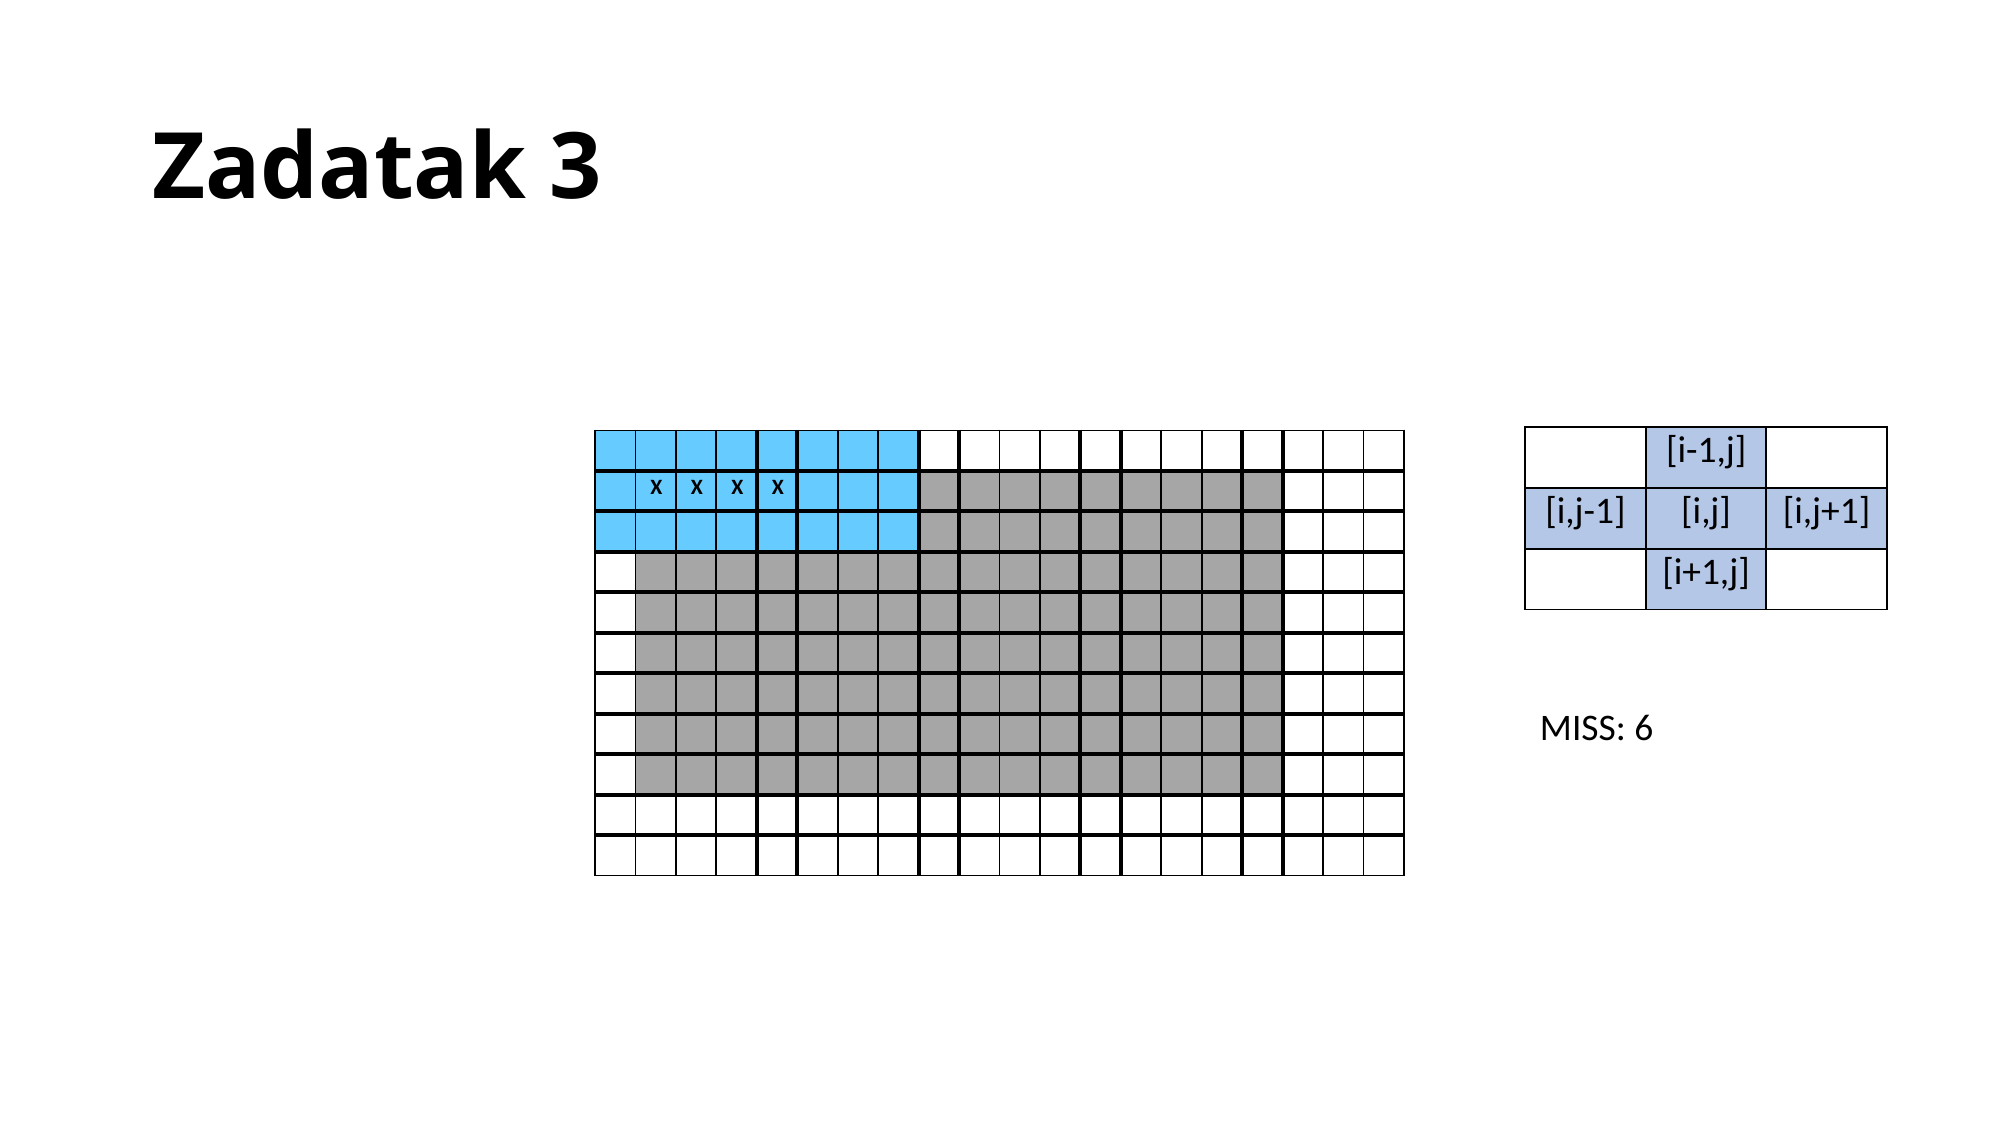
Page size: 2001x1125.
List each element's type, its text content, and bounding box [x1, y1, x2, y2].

table_cell [1526, 550, 1645, 609]
table_cell [1364, 797, 1403, 833]
table_cell [677, 513, 715, 550]
table_cell [1203, 554, 1240, 590]
table_cell [1244, 513, 1281, 550]
table_cell [717, 635, 755, 671]
table_header [636, 431, 675, 469]
table_cell [636, 837, 675, 875]
table_cell [1123, 554, 1160, 590]
table_cell [1162, 473, 1201, 509]
table_cell [1000, 635, 1039, 671]
table_cell [1285, 797, 1322, 833]
table_cell [636, 797, 675, 833]
table_cell [799, 554, 837, 590]
table_cell [1324, 594, 1363, 631]
table_cell [1000, 675, 1039, 712]
table_header [1203, 431, 1240, 469]
table_cell [1203, 756, 1240, 793]
table_cell [1364, 473, 1403, 509]
table_cell [1324, 513, 1363, 550]
table_cell [799, 675, 837, 712]
table_cell [1324, 756, 1363, 793]
table_cell [717, 716, 755, 752]
table_cell [759, 513, 795, 550]
table_header [1123, 431, 1160, 469]
table_cell [759, 554, 795, 590]
table_cell [1364, 756, 1403, 793]
table_cell [1082, 513, 1119, 550]
table_cell [1203, 635, 1240, 671]
table_header [i-1,j] [1647, 428, 1765, 487]
table_header [1082, 431, 1119, 469]
table_cell [1203, 675, 1240, 712]
table_cell [839, 716, 877, 752]
table_cell [1000, 513, 1039, 550]
table_cell [636, 716, 675, 752]
table_cell [759, 594, 795, 631]
table_cell [i+1,j] [1647, 550, 1765, 609]
table_cell [i,j+1] [1767, 489, 1886, 548]
table_cell [1082, 473, 1119, 509]
table_cell [1041, 716, 1078, 752]
table_cell [879, 675, 917, 712]
table_cell [961, 756, 999, 793]
table_cell [1082, 716, 1119, 752]
table_cell [961, 473, 999, 509]
table_cell [921, 756, 957, 793]
table_header [879, 431, 917, 469]
table_cell [1324, 635, 1363, 671]
table_cell [921, 797, 957, 833]
table_cell [677, 554, 715, 590]
table_cell [636, 675, 675, 712]
table_cell [1162, 635, 1201, 671]
table_cell [879, 635, 917, 671]
table_cell [596, 837, 635, 875]
table_header [1285, 431, 1322, 469]
table_cell [636, 594, 675, 631]
table_cell [799, 594, 837, 631]
table_cell [596, 594, 635, 631]
table_header [1767, 428, 1886, 487]
table_header [759, 431, 795, 469]
table_cell [879, 594, 917, 631]
table_cell [879, 513, 917, 550]
table_cell [1324, 675, 1363, 712]
table_cell [839, 554, 877, 590]
title Zadatak 3 [137, 59, 1863, 278]
table_cell [1123, 594, 1160, 631]
table_cell [921, 716, 957, 752]
table_cell [1041, 756, 1078, 793]
table_cell [1364, 635, 1403, 671]
table_cell [677, 797, 715, 833]
table_cell [677, 635, 715, 671]
table_cell [1082, 554, 1119, 590]
table_cell [961, 716, 999, 752]
table_cell [1000, 473, 1039, 509]
table_cell [1000, 797, 1039, 833]
table_cell [921, 837, 957, 875]
table_cell [961, 635, 999, 671]
table_cell [1041, 837, 1078, 875]
table_cell [596, 513, 635, 550]
table_cell [1123, 473, 1160, 509]
table_cell [677, 716, 715, 752]
table_cell [1041, 635, 1078, 671]
table_cell [1244, 554, 1281, 590]
table_cell [1244, 756, 1281, 793]
table_cell [1285, 635, 1322, 671]
table_cell [839, 675, 877, 712]
table_cell [1000, 716, 1039, 752]
table_header [961, 431, 999, 469]
table_cell [1244, 473, 1281, 509]
table_header [1162, 431, 1201, 469]
table_cell [1041, 797, 1078, 833]
table_cell [677, 756, 715, 793]
table_cell [677, 594, 715, 631]
table_cell [1000, 594, 1039, 631]
table_cell [596, 756, 635, 793]
table_cell [1244, 716, 1281, 752]
table_cell [1041, 594, 1078, 631]
table_cell [1364, 675, 1403, 712]
table_cell [1041, 554, 1078, 590]
table_cell [759, 797, 795, 833]
table_cell [1324, 837, 1363, 875]
table_cell [1082, 797, 1119, 833]
table_cell [799, 837, 837, 875]
table_cell [717, 675, 755, 712]
table_cell X [759, 473, 795, 509]
table_cell [i,j-1] [1526, 489, 1645, 548]
table_cell [839, 756, 877, 793]
table_header [677, 431, 715, 469]
table_cell [759, 716, 795, 752]
table_cell [759, 756, 795, 793]
table_cell [1123, 756, 1160, 793]
table_cell [1162, 594, 1201, 631]
table_header [1324, 431, 1363, 469]
table_cell [879, 554, 917, 590]
table_cell [1203, 594, 1240, 631]
table_cell [1767, 550, 1886, 609]
table_cell [1203, 473, 1240, 509]
text_box MISS: 6 [1525, 695, 1887, 755]
table_header [1000, 431, 1039, 469]
table_cell [1123, 513, 1160, 550]
table_cell [717, 594, 755, 631]
table_cell [961, 675, 999, 712]
table_cell [1285, 716, 1322, 752]
table_cell [1162, 716, 1201, 752]
table_cell [921, 473, 957, 509]
table_header [921, 431, 957, 469]
table_cell [1203, 513, 1240, 550]
table_cell [596, 716, 635, 752]
table_cell [1000, 756, 1039, 793]
table_cell [596, 473, 635, 509]
table_cell [961, 594, 999, 631]
table_header [1526, 428, 1645, 487]
table_cell [1244, 837, 1281, 875]
table_cell X [636, 473, 675, 509]
table_cell [717, 513, 755, 550]
table_cell X [677, 473, 715, 509]
table_cell [759, 675, 795, 712]
table_cell [799, 513, 837, 550]
table_cell [1203, 797, 1240, 833]
table_cell [1123, 635, 1160, 671]
table_cell [1041, 513, 1078, 550]
table_cell [1123, 837, 1160, 875]
table_cell [921, 594, 957, 631]
table_cell [636, 756, 675, 793]
table_cell [921, 635, 957, 671]
table_cell [1285, 594, 1322, 631]
table_cell [961, 837, 999, 875]
table_cell X [717, 473, 755, 509]
table_cell [677, 837, 715, 875]
table_cell [1244, 635, 1281, 671]
table_cell [1000, 837, 1039, 875]
table_cell [1285, 675, 1322, 712]
table_cell [636, 554, 675, 590]
table_cell [961, 554, 999, 590]
table_cell [1082, 594, 1119, 631]
table_header [1041, 431, 1078, 469]
table_cell [i,j] [1647, 489, 1765, 548]
table_cell [1162, 675, 1201, 712]
table_cell [759, 635, 795, 671]
table_cell [879, 837, 917, 875]
table_cell [1364, 554, 1403, 590]
table_cell [1364, 837, 1403, 875]
table_cell [1123, 716, 1160, 752]
table_cell [1041, 473, 1078, 509]
table_header [717, 431, 755, 469]
table_header [1364, 431, 1403, 469]
table_cell [839, 594, 877, 631]
table_cell [1162, 756, 1201, 793]
table_cell [839, 837, 877, 875]
table_cell [879, 797, 917, 833]
table_cell [879, 756, 917, 793]
table_cell [1285, 554, 1322, 590]
table_cell [961, 513, 999, 550]
table_cell [1364, 716, 1403, 752]
table_cell [1162, 837, 1201, 875]
table_cell [1324, 797, 1363, 833]
table_cell [839, 797, 877, 833]
table_cell [717, 797, 755, 833]
table_header [799, 431, 837, 469]
table_cell [799, 797, 837, 833]
table_cell [1082, 756, 1119, 793]
table_cell [759, 837, 795, 875]
table_cell [839, 513, 877, 550]
table_cell [596, 554, 635, 590]
table_cell [1203, 716, 1240, 752]
table_cell [1285, 756, 1322, 793]
table_cell [799, 716, 837, 752]
table_cell [717, 837, 755, 875]
table_cell [1123, 797, 1160, 833]
table_cell [879, 473, 917, 509]
table_cell [1285, 473, 1322, 509]
table_cell [596, 635, 635, 671]
table_cell [1041, 675, 1078, 712]
table_cell [1123, 675, 1160, 712]
table_cell [921, 675, 957, 712]
table_cell [1364, 594, 1403, 631]
table_cell [677, 675, 715, 712]
table_cell [717, 756, 755, 793]
table_cell [636, 513, 675, 550]
table_cell [1324, 554, 1363, 590]
table_header [839, 431, 877, 469]
table_cell [1162, 513, 1201, 550]
table_cell [1285, 837, 1322, 875]
table_cell [636, 635, 675, 671]
table_cell [596, 675, 635, 712]
table_cell [1285, 513, 1322, 550]
table_cell [799, 756, 837, 793]
table_header [1244, 431, 1281, 469]
table_cell [1082, 675, 1119, 712]
table_cell [799, 635, 837, 671]
table_cell [961, 797, 999, 833]
table_cell [1244, 797, 1281, 833]
table_cell [839, 473, 877, 509]
table_cell [1203, 837, 1240, 875]
table_cell [839, 635, 877, 671]
table_header [596, 431, 635, 469]
table_cell [1364, 513, 1403, 550]
table_cell [921, 554, 957, 590]
table_cell [717, 554, 755, 590]
table_cell [1082, 635, 1119, 671]
table_cell [1244, 675, 1281, 712]
table_cell [1324, 473, 1363, 509]
table_cell [1000, 554, 1039, 590]
table_cell [1244, 594, 1281, 631]
table_cell [921, 513, 957, 550]
table_cell [596, 797, 635, 833]
table_cell [1162, 797, 1201, 833]
table_cell [799, 473, 837, 509]
table_cell [879, 716, 917, 752]
table_cell [1324, 716, 1363, 752]
table_cell [1082, 837, 1119, 875]
table_cell [1162, 554, 1201, 590]
